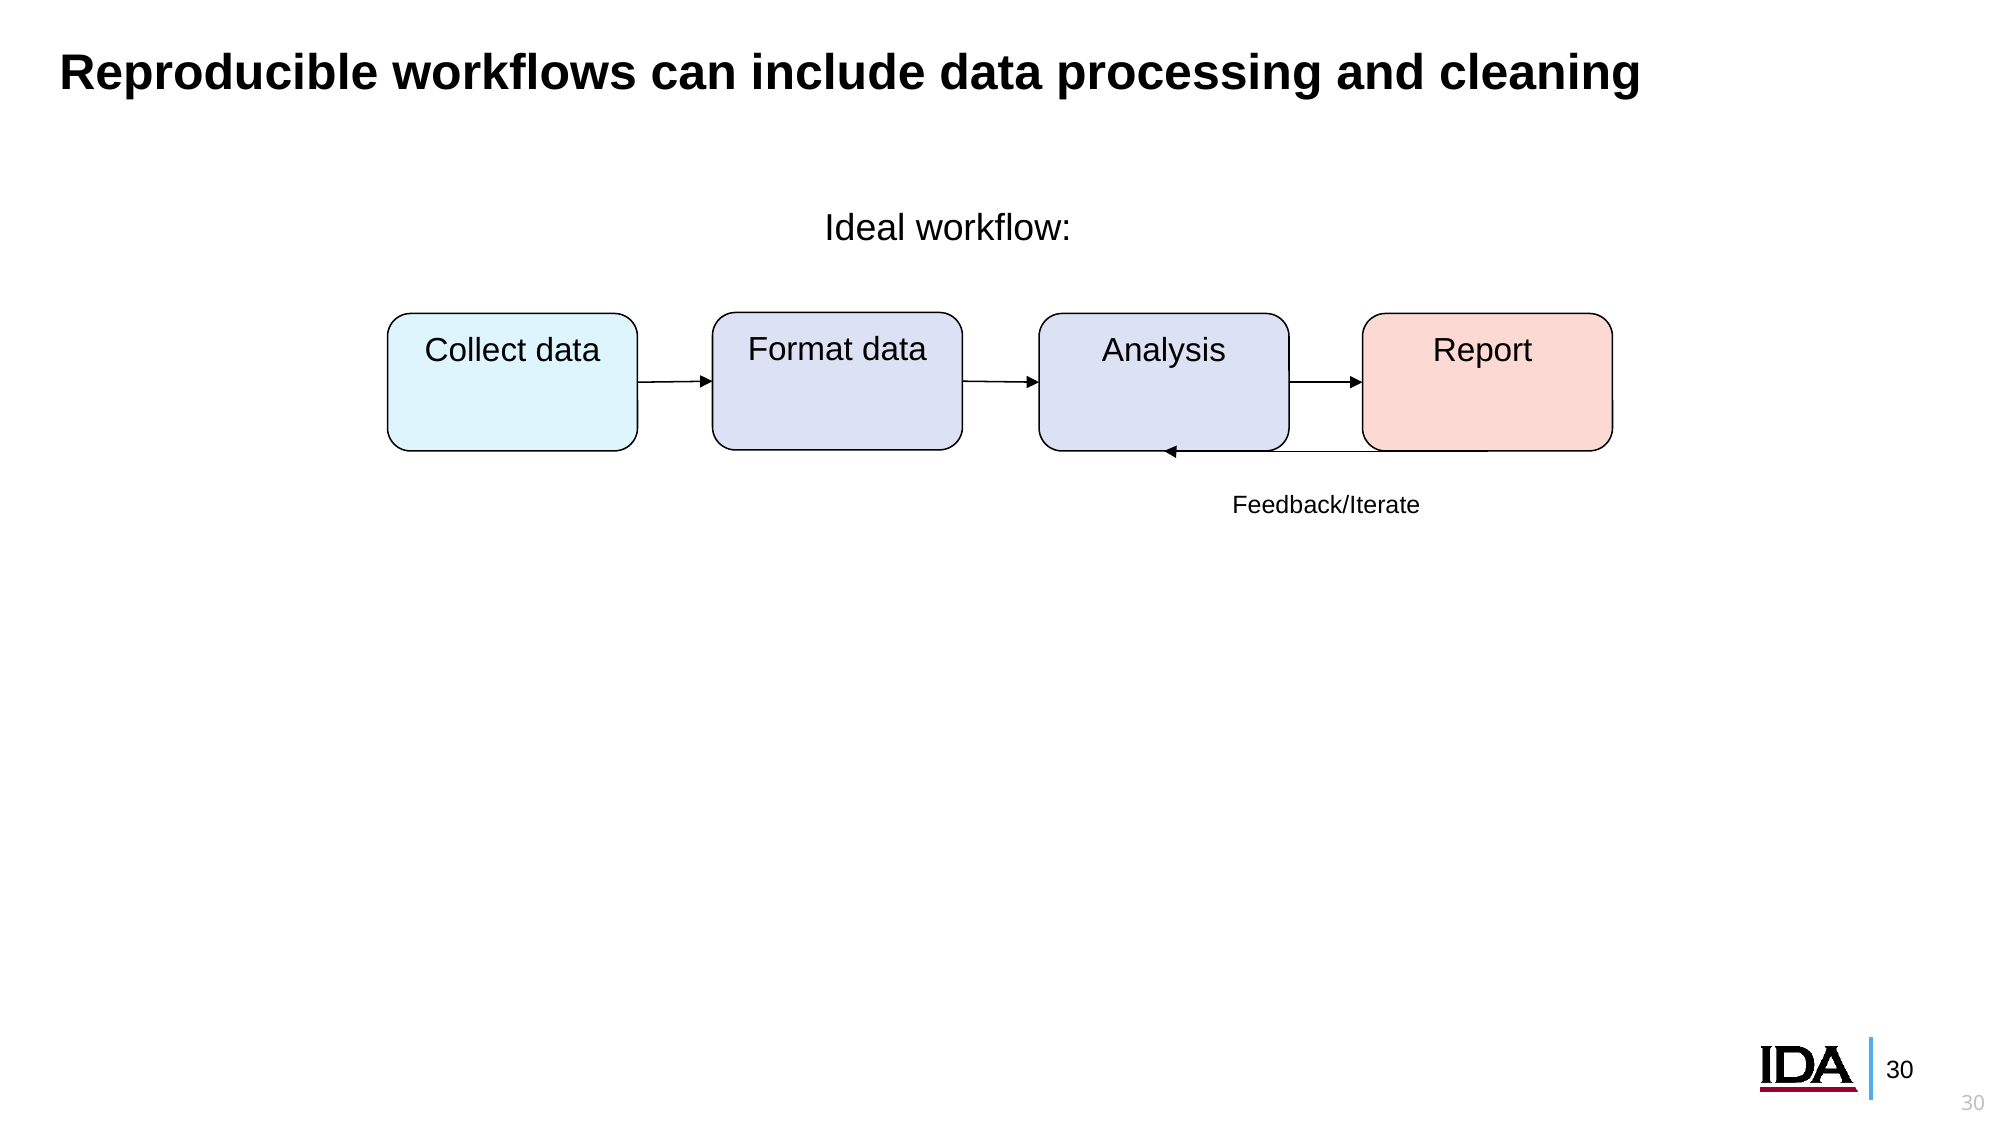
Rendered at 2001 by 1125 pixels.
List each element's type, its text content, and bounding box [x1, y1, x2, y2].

text_box Analysis [1039, 313, 1290, 451]
text_box Report [1362, 313, 1613, 451]
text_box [1325, 289, 1329, 613]
text_box Feedback/Iterate [1329, 480, 1509, 526]
text_box Format data [712, 312, 963, 450]
picture [1760, 1046, 1858, 1092]
text_box Feedback/Iterate [1144, 480, 1325, 526]
text_box Collect data [387, 313, 638, 451]
slide_number 29 [1866, 1065, 2000, 1125]
title Reproducible workflows can include data processing and cleaning [44, 26, 1738, 113]
text_box Ideal workflow: [809, 195, 1087, 256]
